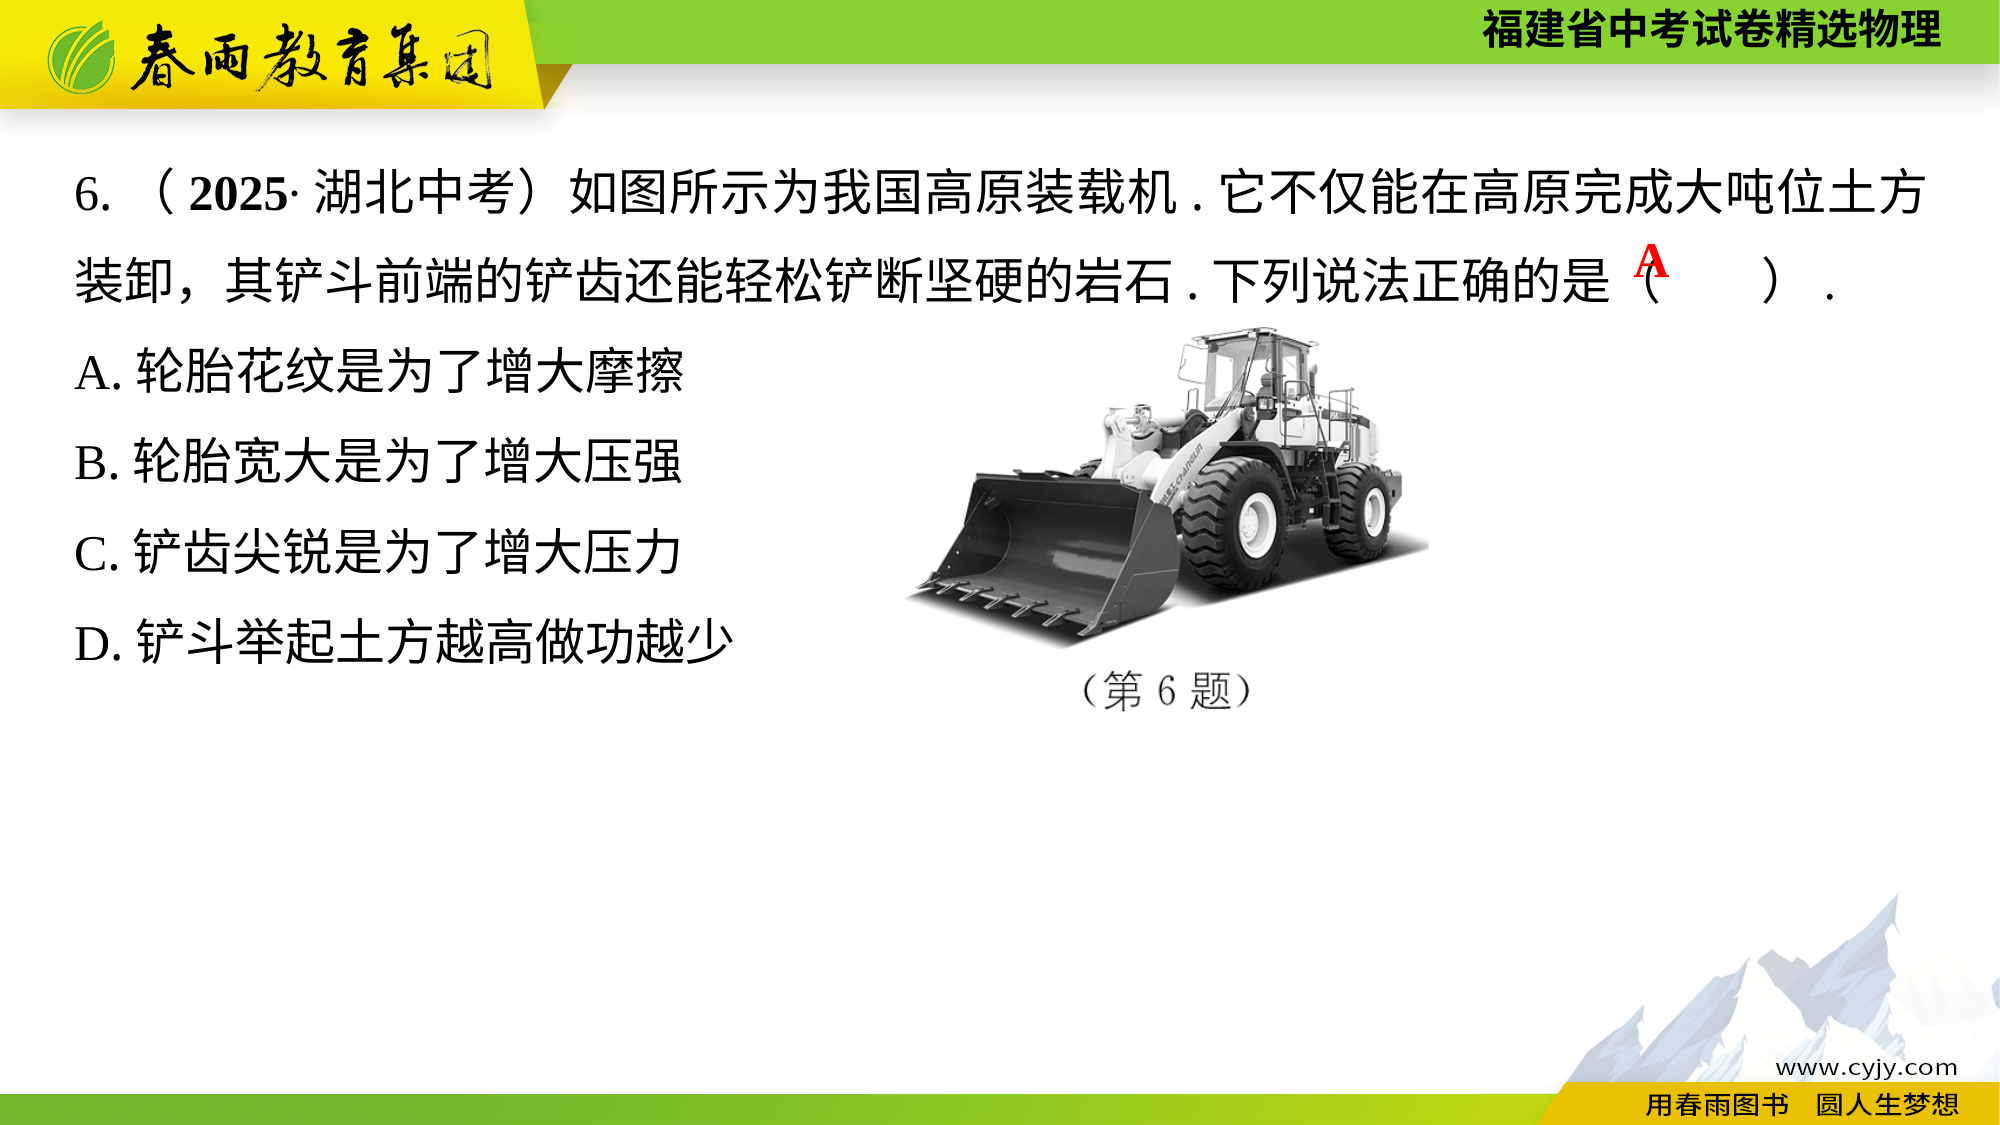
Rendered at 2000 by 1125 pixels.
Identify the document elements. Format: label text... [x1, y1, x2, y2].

text_box A [1618, 219, 1685, 295]
picture [0, 0, 2000, 1125]
list 6.（2025∙湖北中考）如图所示为我国高原装载机.它不仅能在高原完成大吨位土方装卸，其铲斗前端的铲齿还能轻松铲断坚硬的岩石.下列说法正确的是（ ）. A.轮胎花纹是为了增大摩擦 B.轮胎宽大是为了增大压强 C.铲齿尖锐是为了增大压力 D.铲斗举起土方越高做功越少 [59, 122, 1944, 683]
